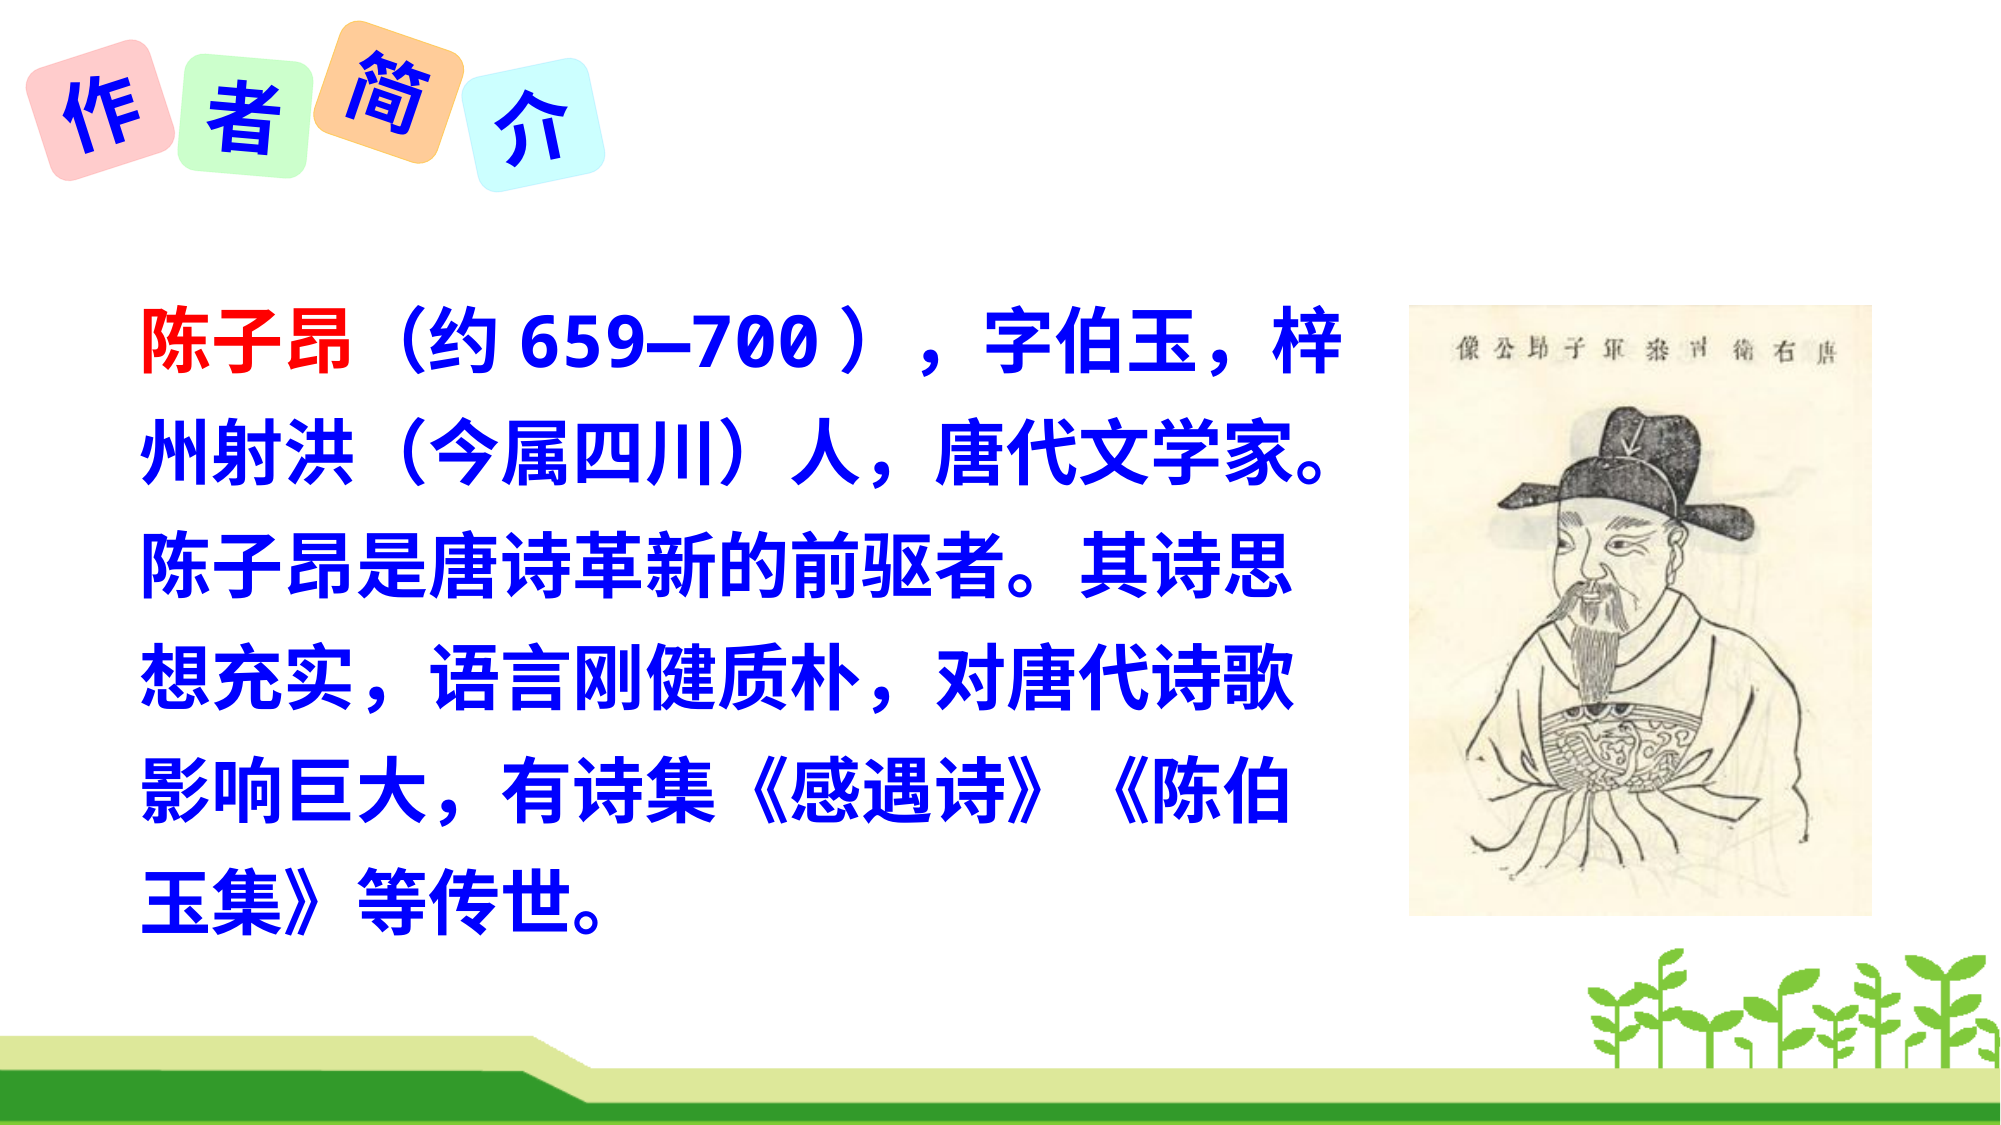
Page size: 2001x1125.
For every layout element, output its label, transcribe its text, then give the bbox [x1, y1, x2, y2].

text_box 陈子昂（约659—700），字伯玉，梓州射洪（今属四川）人，唐代文学家。陈子昂是唐诗革新的前驱者。其诗思想充实，语言刚健质朴，对唐代诗歌影响巨大，有诗集《感遇诗》《陈伯玉集》等传世。 [124, 261, 1378, 952]
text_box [35, 33, 598, 184]
picture [0, 0, 2001, 1125]
